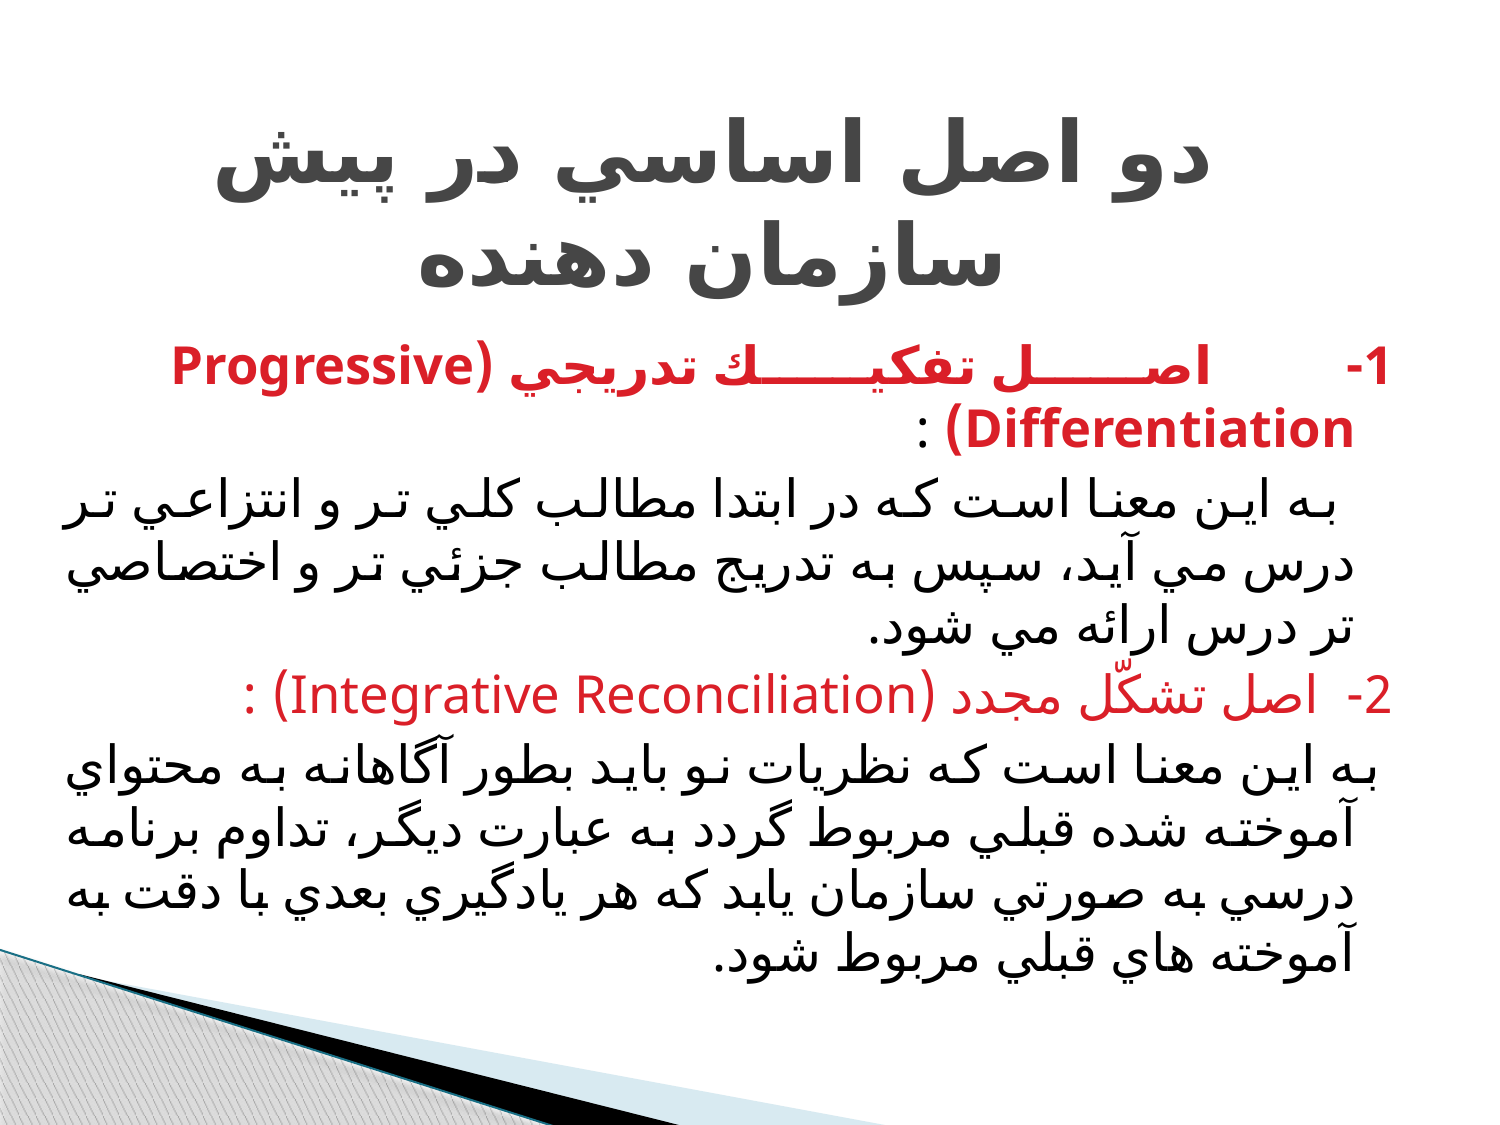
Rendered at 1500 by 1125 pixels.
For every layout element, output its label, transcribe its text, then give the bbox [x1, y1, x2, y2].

list 1- اصل تفكيك تدريجي (Progressive Differentiation) : به اين معنا است كه در ابتدا مطالب كلي تر و انتزاعي تر درس مي آيد، سپس به تدريج مطالب جزئي تر و اختصاصي تر درس ارائه مي شود. 2- اصل تشكّل مجدد (Integrative Reconciliation) : به اين معنا است كه نظريات نو بايد بطور آگاهانه به محتواي آموخته شده قبلي مربوط گردد به عبارت ديگر، تداوم برنامه درسي به صورتي سازمان يابد كه هر يادگيري بعدي با دقت به آموخته هاي قبلي مربوط شود. [50, 324, 1425, 1000]
title دو اصل اساسي در پيش سازمان دهنده [75, 99, 1350, 300]
